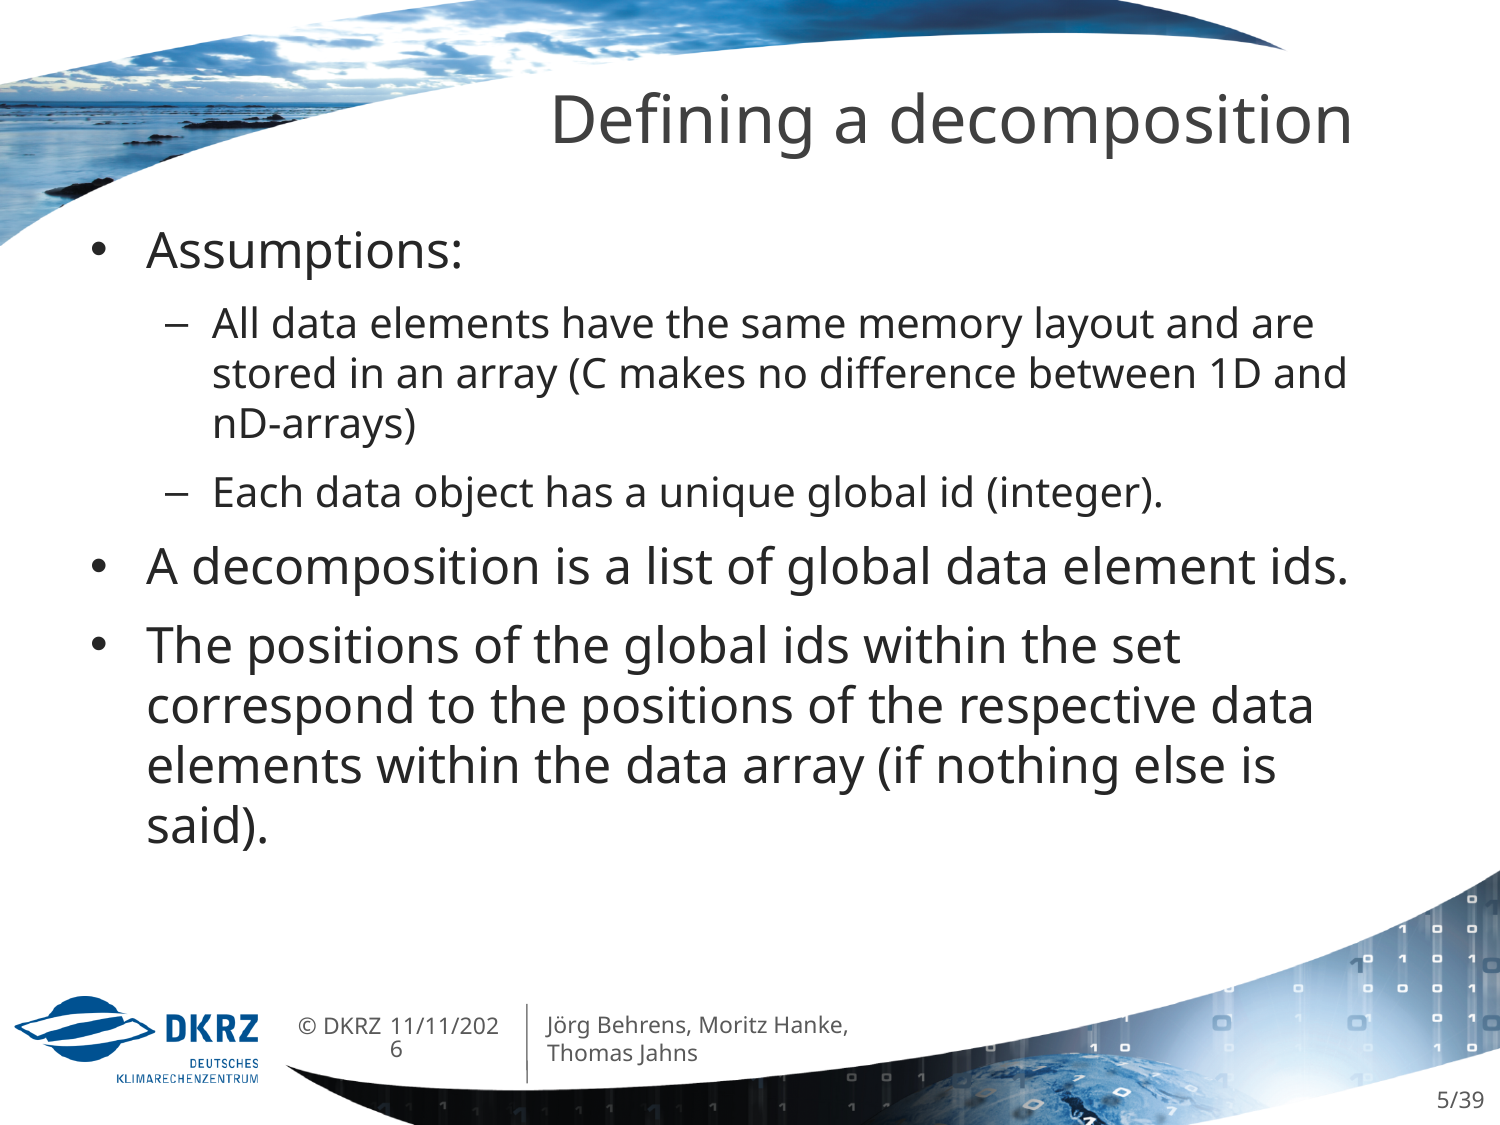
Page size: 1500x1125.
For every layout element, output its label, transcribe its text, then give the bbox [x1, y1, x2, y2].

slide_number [375, 1004, 528, 1052]
title Defining a decomposition [480, 70, 1372, 165]
picture [285, 867, 1500, 1125]
picture [14, 996, 258, 1083]
footer Jörg Behrens, Moritz Hanke, Thomas Jahns [532, 1003, 884, 1082]
slide_number 5 [1333, 1078, 1465, 1125]
list Assumptions: All data elements have the same memory layout and are stored in an array (C makes no difference between 1D and nD-arrays) Each data object has a unique global id (integer). A decomposition is a list of global data element ids. The positions of the global ids within the set correspond to the positions of the respective data elements within the data array (if nothing else is said). [74, 210, 1426, 985]
picture [0, 0, 1288, 246]
